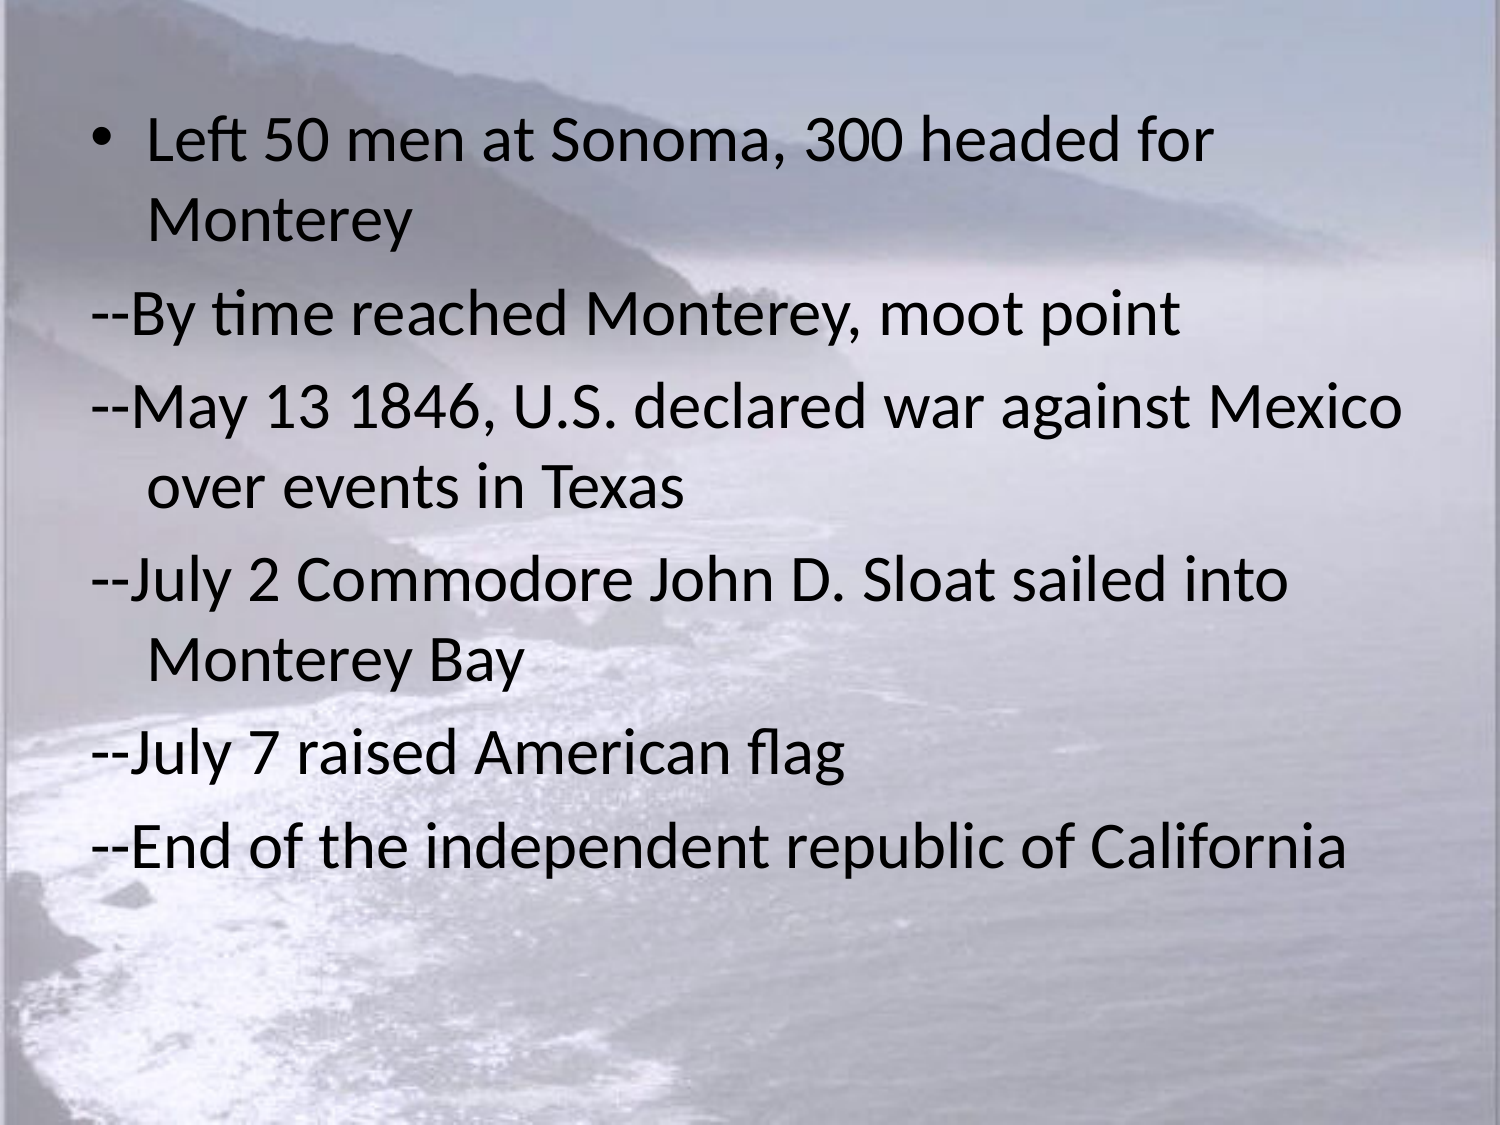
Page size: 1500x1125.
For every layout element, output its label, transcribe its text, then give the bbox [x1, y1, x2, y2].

picture [0, 0, 1500, 1125]
list Left 50 men at Sonoma, 300 headed for Monterey --By time reached Monterey, moot point --May 13 1846, U.S. declared war against Mexico over events in Texas --July 2 Commodore John D. Sloat sailed into Monterey Bay --July 7 raised American flag --End of the independent republic of California [75, 87, 1425, 1005]
